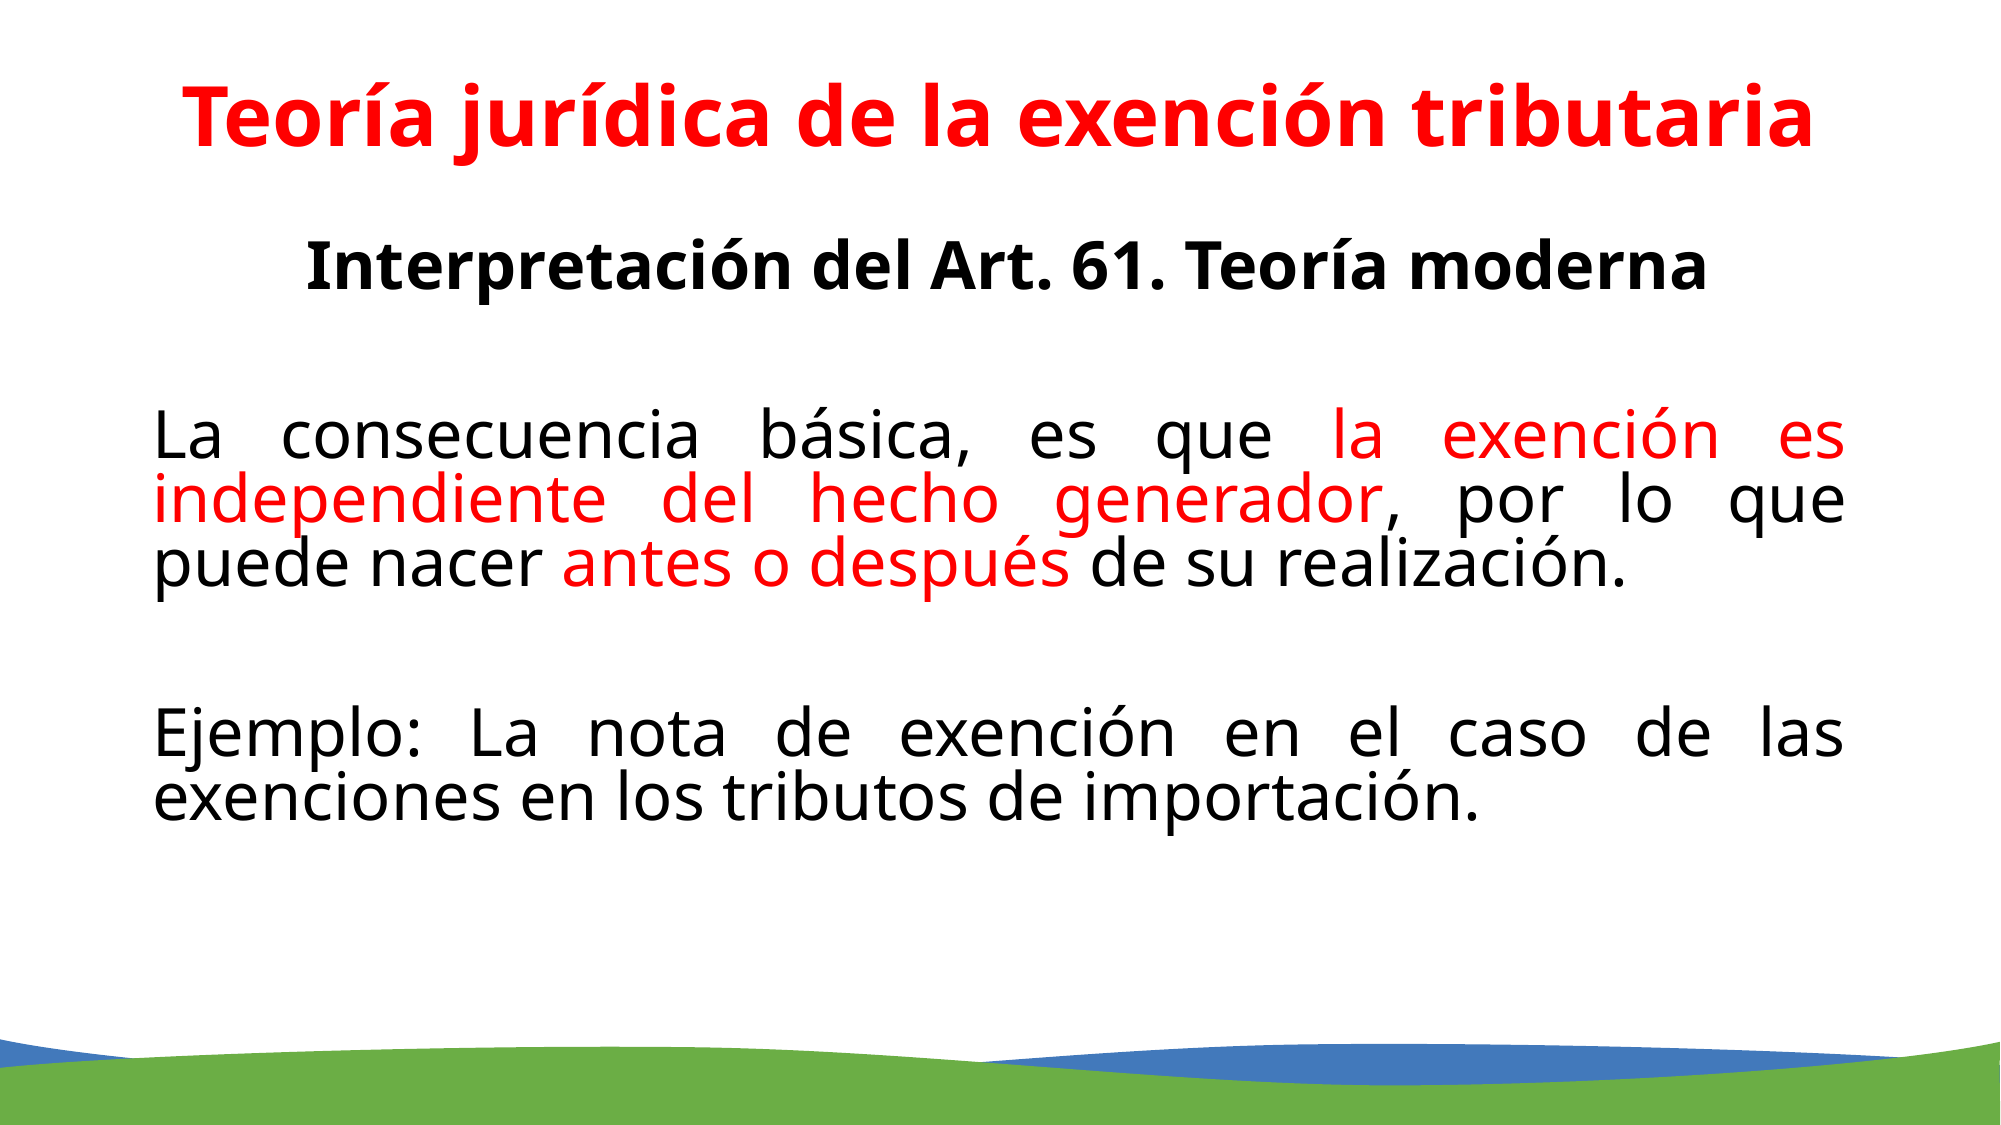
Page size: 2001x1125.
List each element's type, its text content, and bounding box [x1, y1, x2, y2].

list Interpretación del Art. 61. Teoría moderna La consecuencia básica, es que la exención es independiente del hecho generador, por lo que puede nacer antes o después de su realización. Ejemplo: La nota de exención en el caso de las exenciones en los tributos de importación. [137, 230, 1863, 945]
title Teoría jurídica de la exención tributaria [137, 59, 1863, 180]
